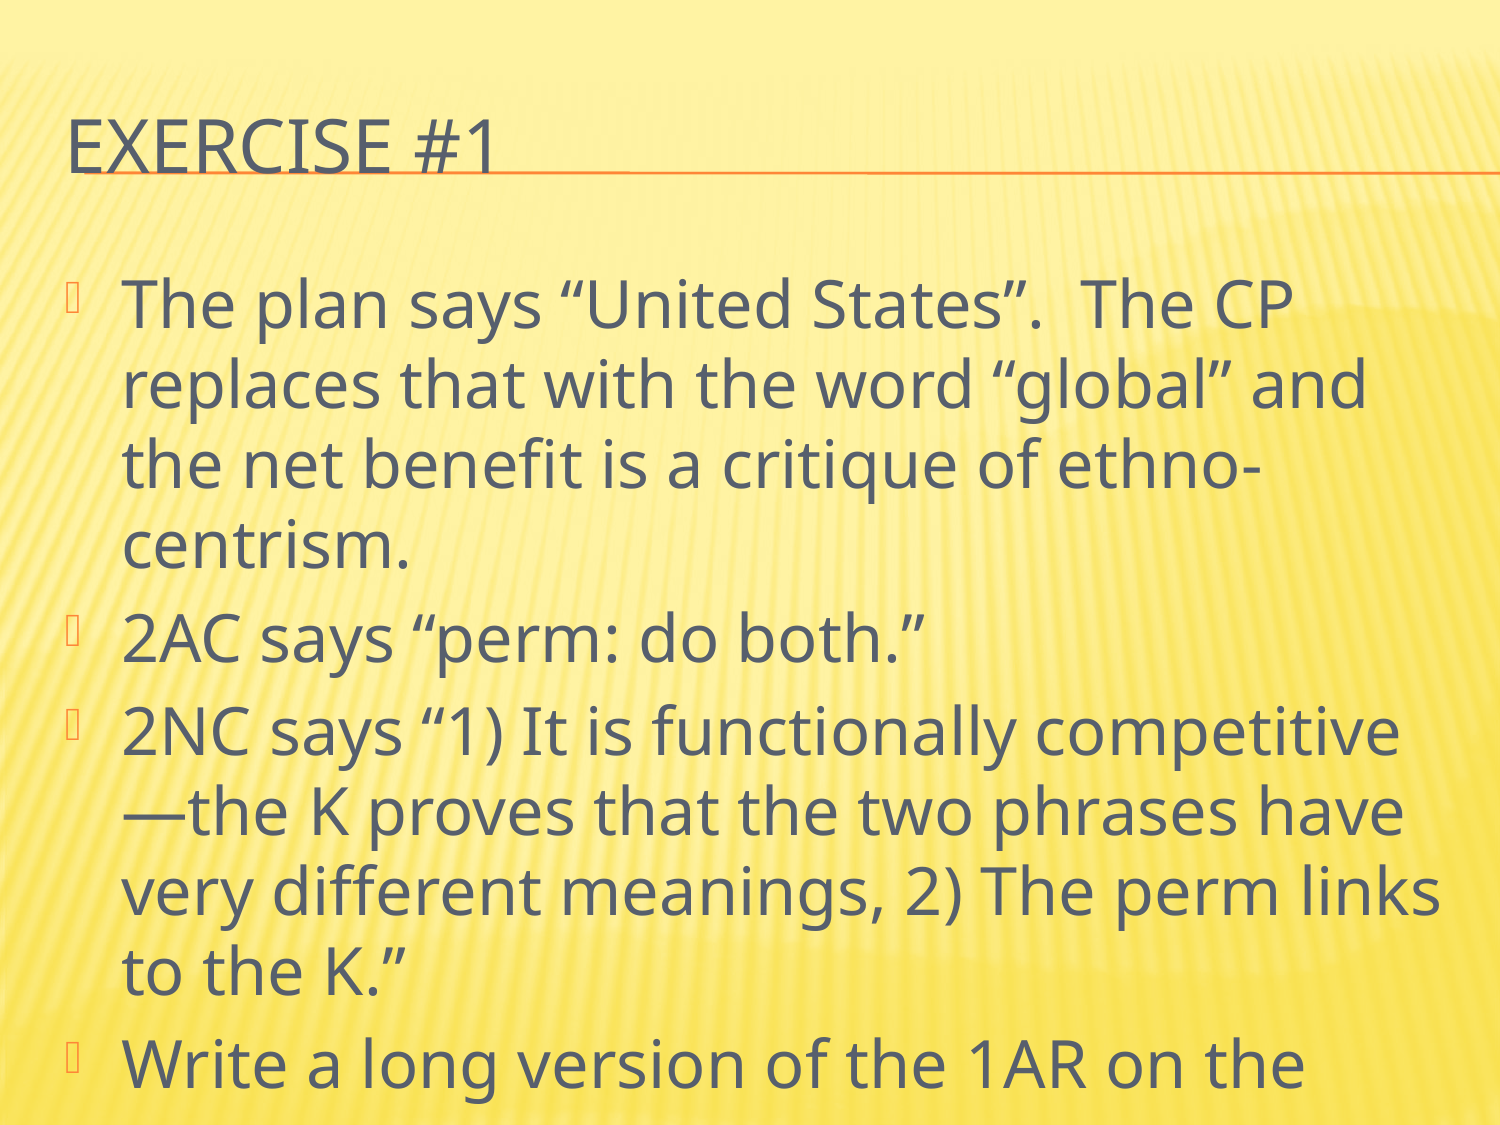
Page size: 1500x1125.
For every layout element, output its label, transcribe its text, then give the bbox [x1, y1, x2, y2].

title Exercise #1 [50, 75, 1475, 213]
list The plan says “United States”. The CP replaces that with the word “global” and the net benefit is a critique of ethno-centrism. 2AC says “perm: do both.” 2NC says “1) It is functionally competitive—the K proves that the two phrases have very different meanings, 2) The perm links to the K.” Write a long version of the 1AR on the perm. [50, 254, 1475, 998]
